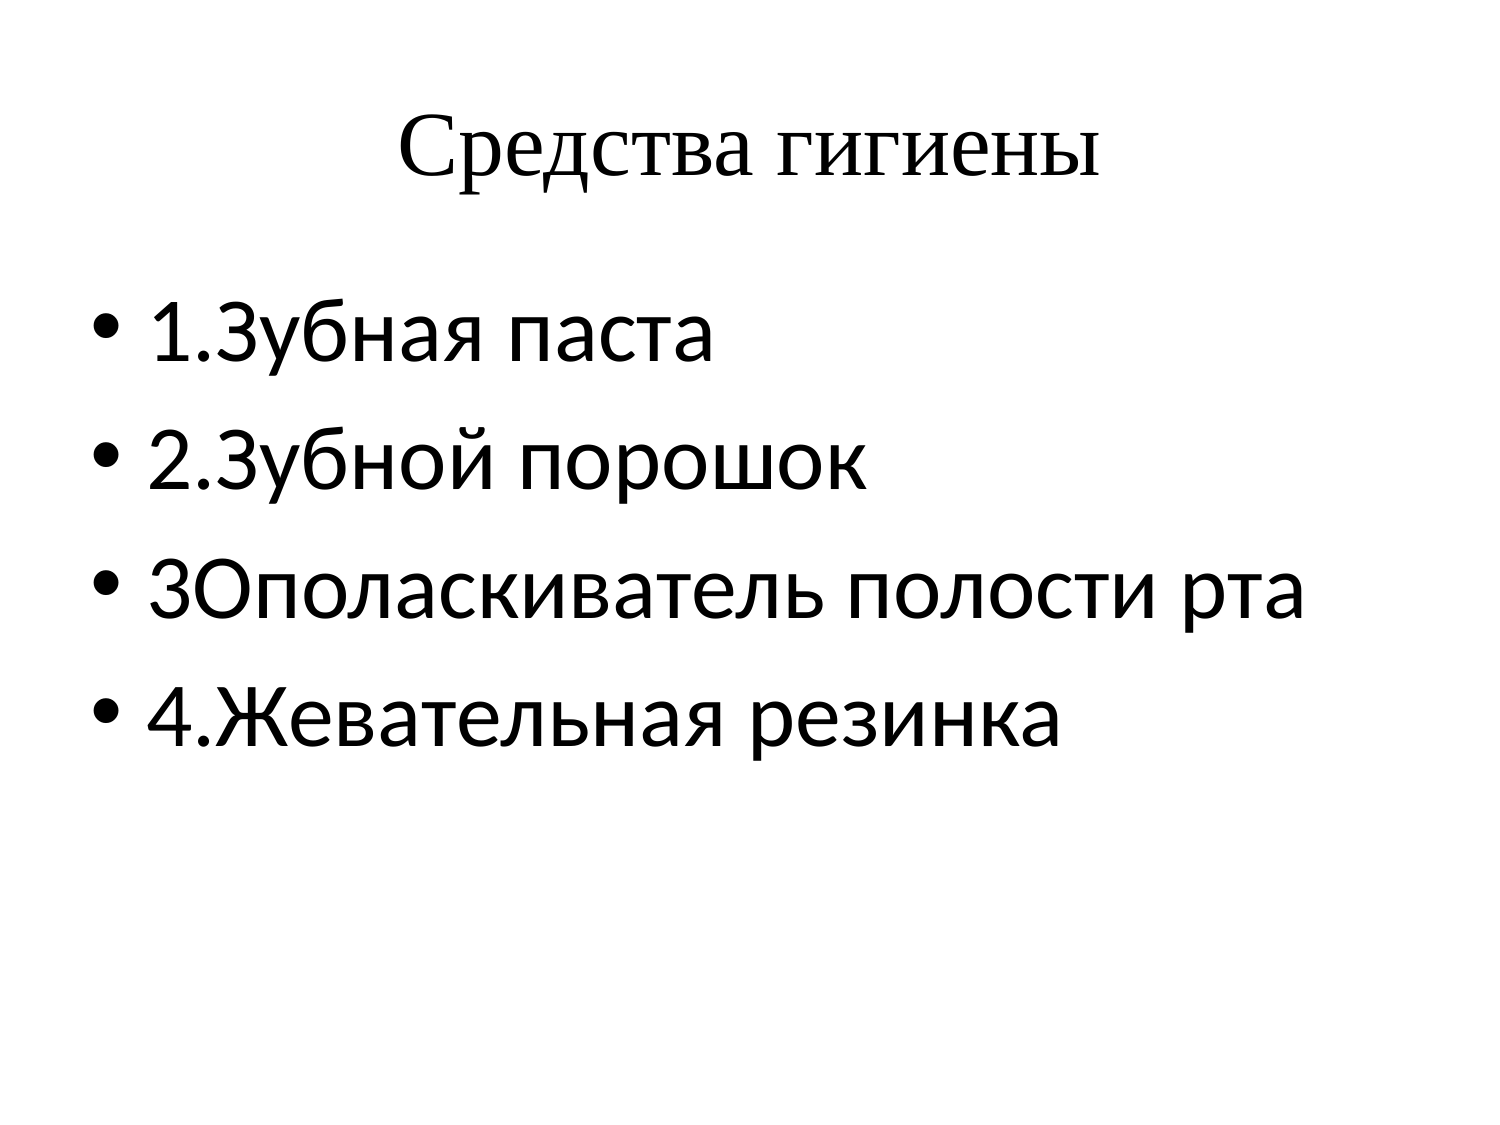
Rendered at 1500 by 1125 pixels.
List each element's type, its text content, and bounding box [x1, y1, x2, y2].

title Средства гигиены [74, 44, 1426, 233]
list 1.Зубная паста 2.Зубной порошок 3Ополаскиватель полости рта 4.Жевательная резинка [74, 262, 1426, 1006]
